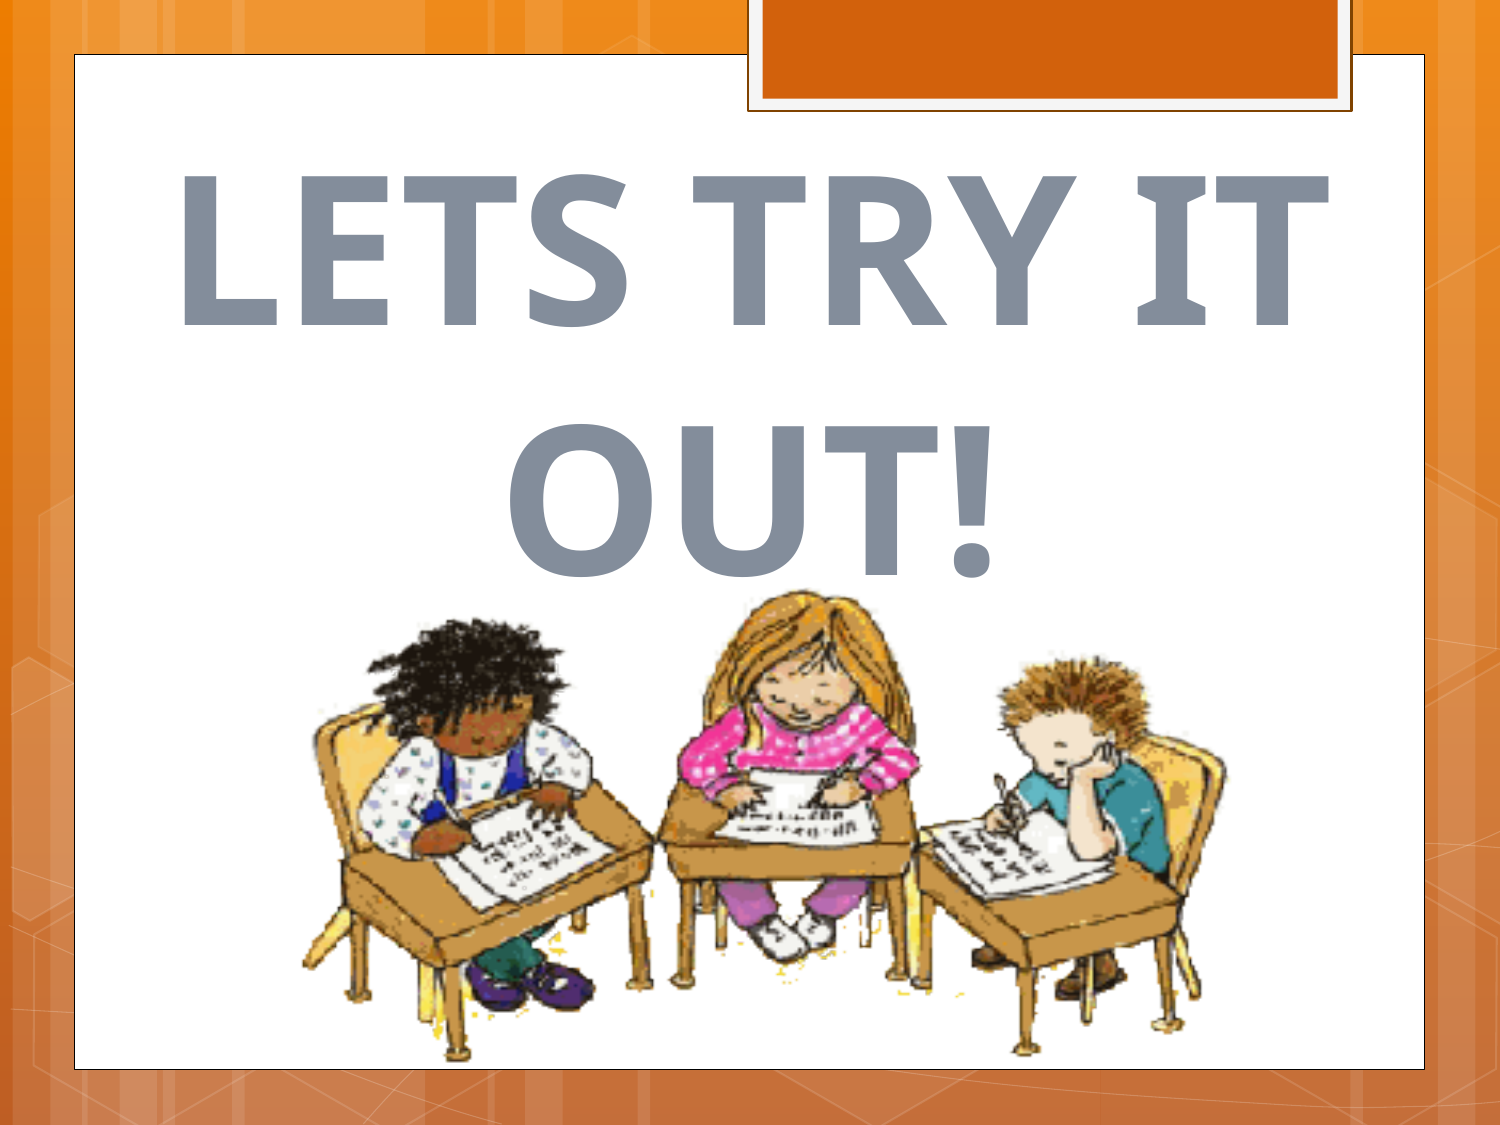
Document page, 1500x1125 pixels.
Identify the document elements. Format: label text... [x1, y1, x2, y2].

title LETS TRY IT OUT! [50, 62, 1450, 625]
picture [287, 587, 1238, 1074]
